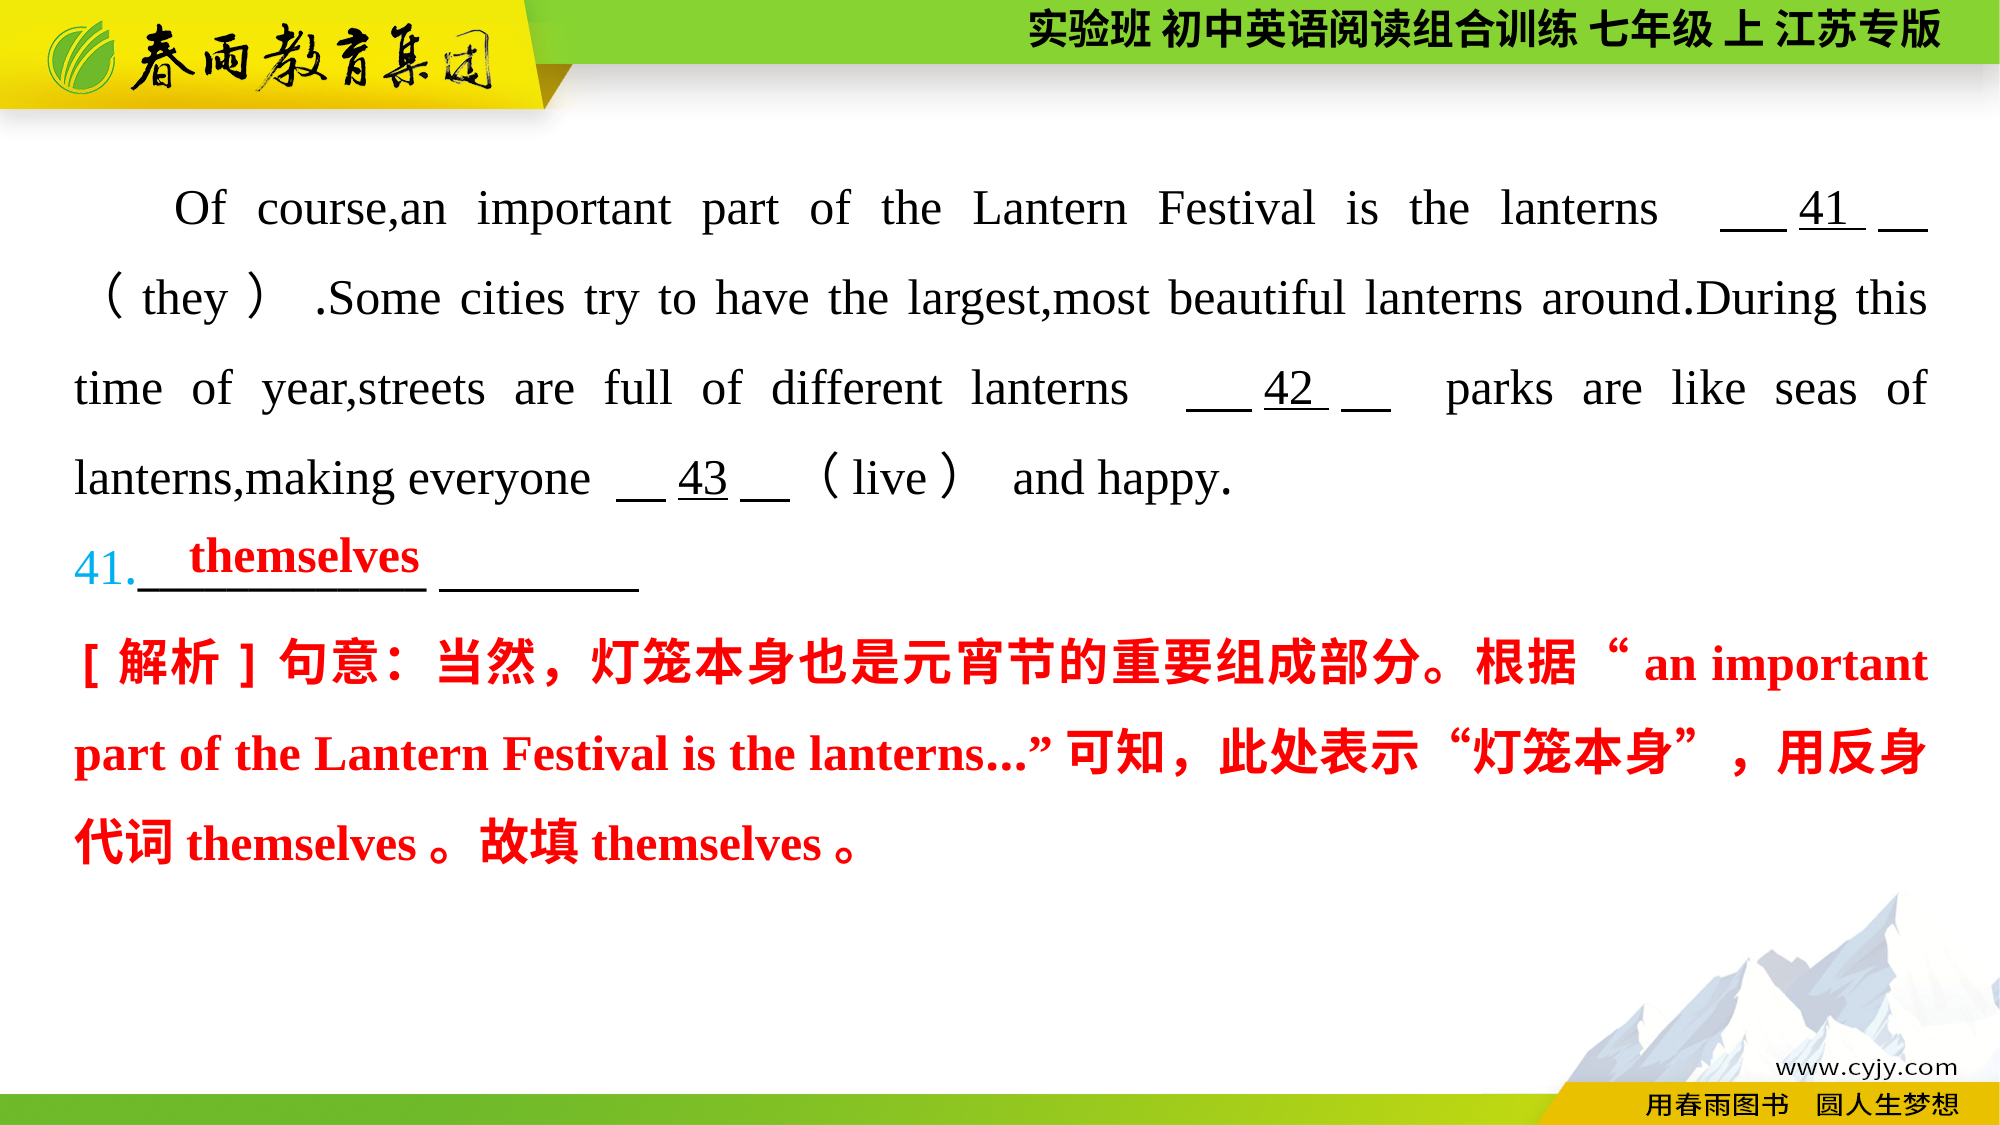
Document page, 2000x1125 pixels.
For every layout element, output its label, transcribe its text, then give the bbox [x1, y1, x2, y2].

text_box themselves [174, 515, 435, 590]
picture [0, 0, 2000, 1125]
text_box [解析]句意：当然，灯笼本身也是元宵节的重要组成部分。根据“an important part of the Lantern Festival is the lanterns...”可知，此处表示“灯笼本身”，用反身代词themselves。故填themselves。 [59, 593, 1944, 879]
list Of course,an important part of the Lantern Festival is the lanterns 41 （they）.Some cities try to have the largest,most beautiful lanterns around.During this time of year,streets are full of different lanterns 42 parks are like seas of lanterns,making everyone 43 （live） and happy. 41._____________ [59, 137, 1944, 593]
